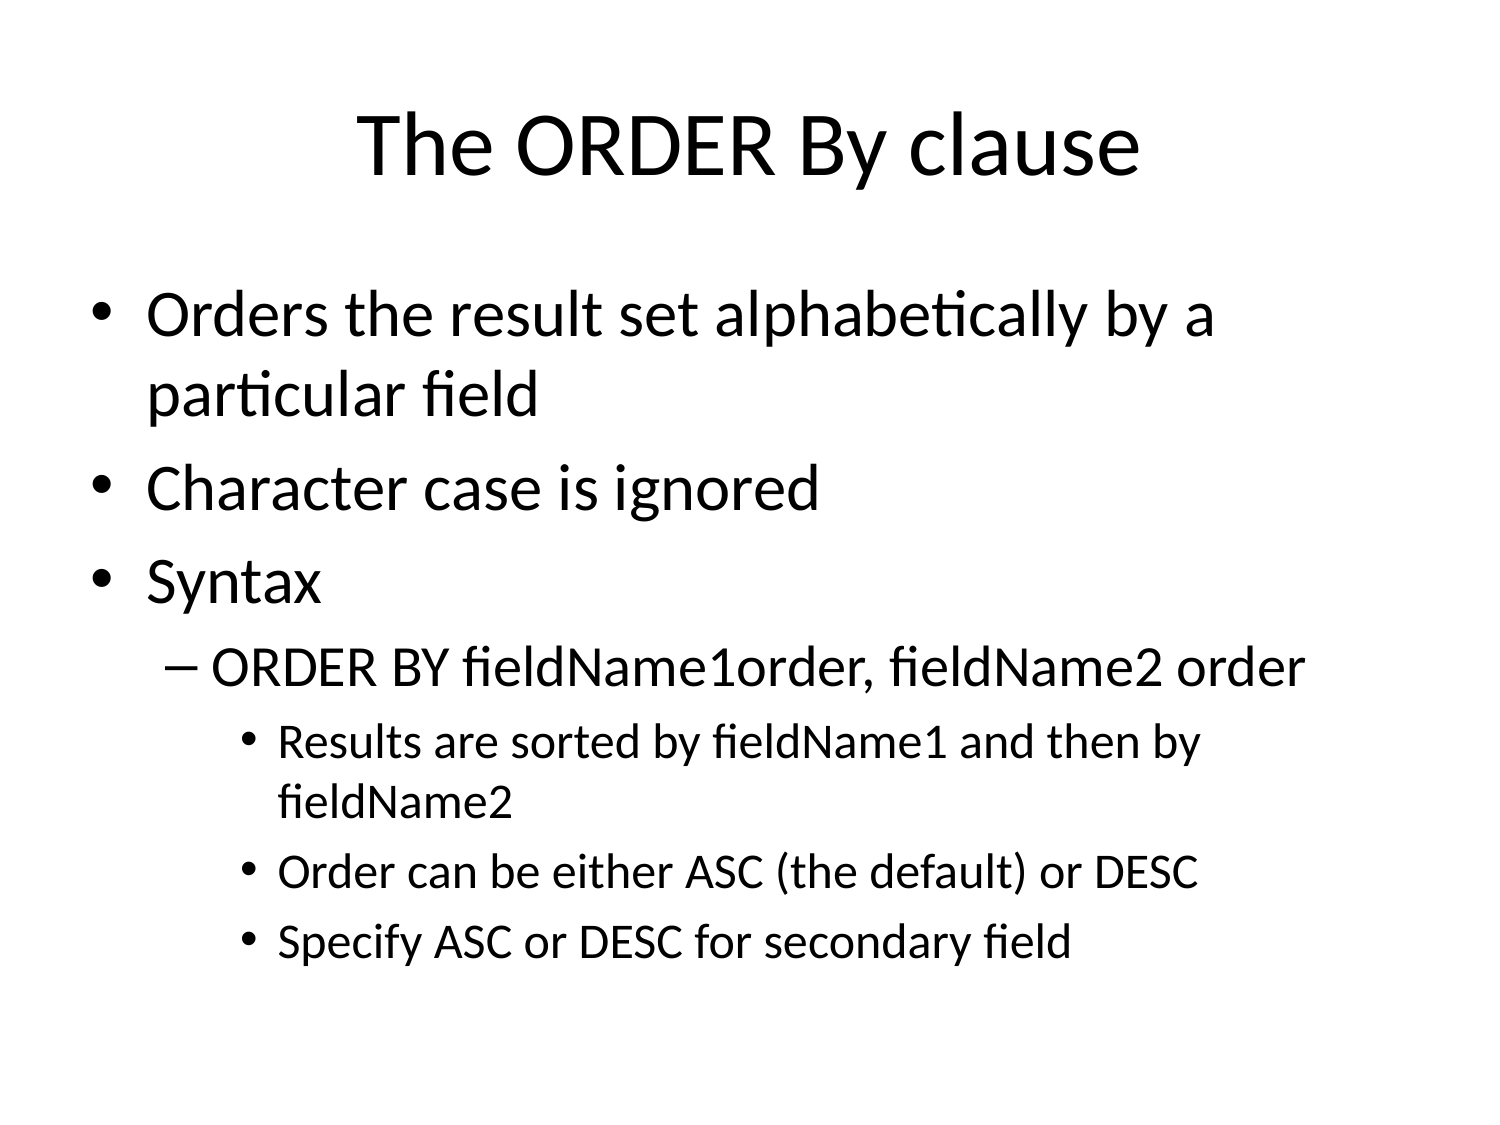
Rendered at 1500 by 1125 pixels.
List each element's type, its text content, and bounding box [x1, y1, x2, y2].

list Orders the result set alphabetically by a particular field Character case is ignored Syntax ORDER BY fieldName1order, fieldName2 order Results are sorted by fieldName1 and then by fieldName2 Order can be either ASC (the default) or DESC Specify ASC or DESC for secondary field [75, 262, 1425, 1005]
title The ORDER By clause [75, 45, 1425, 233]
